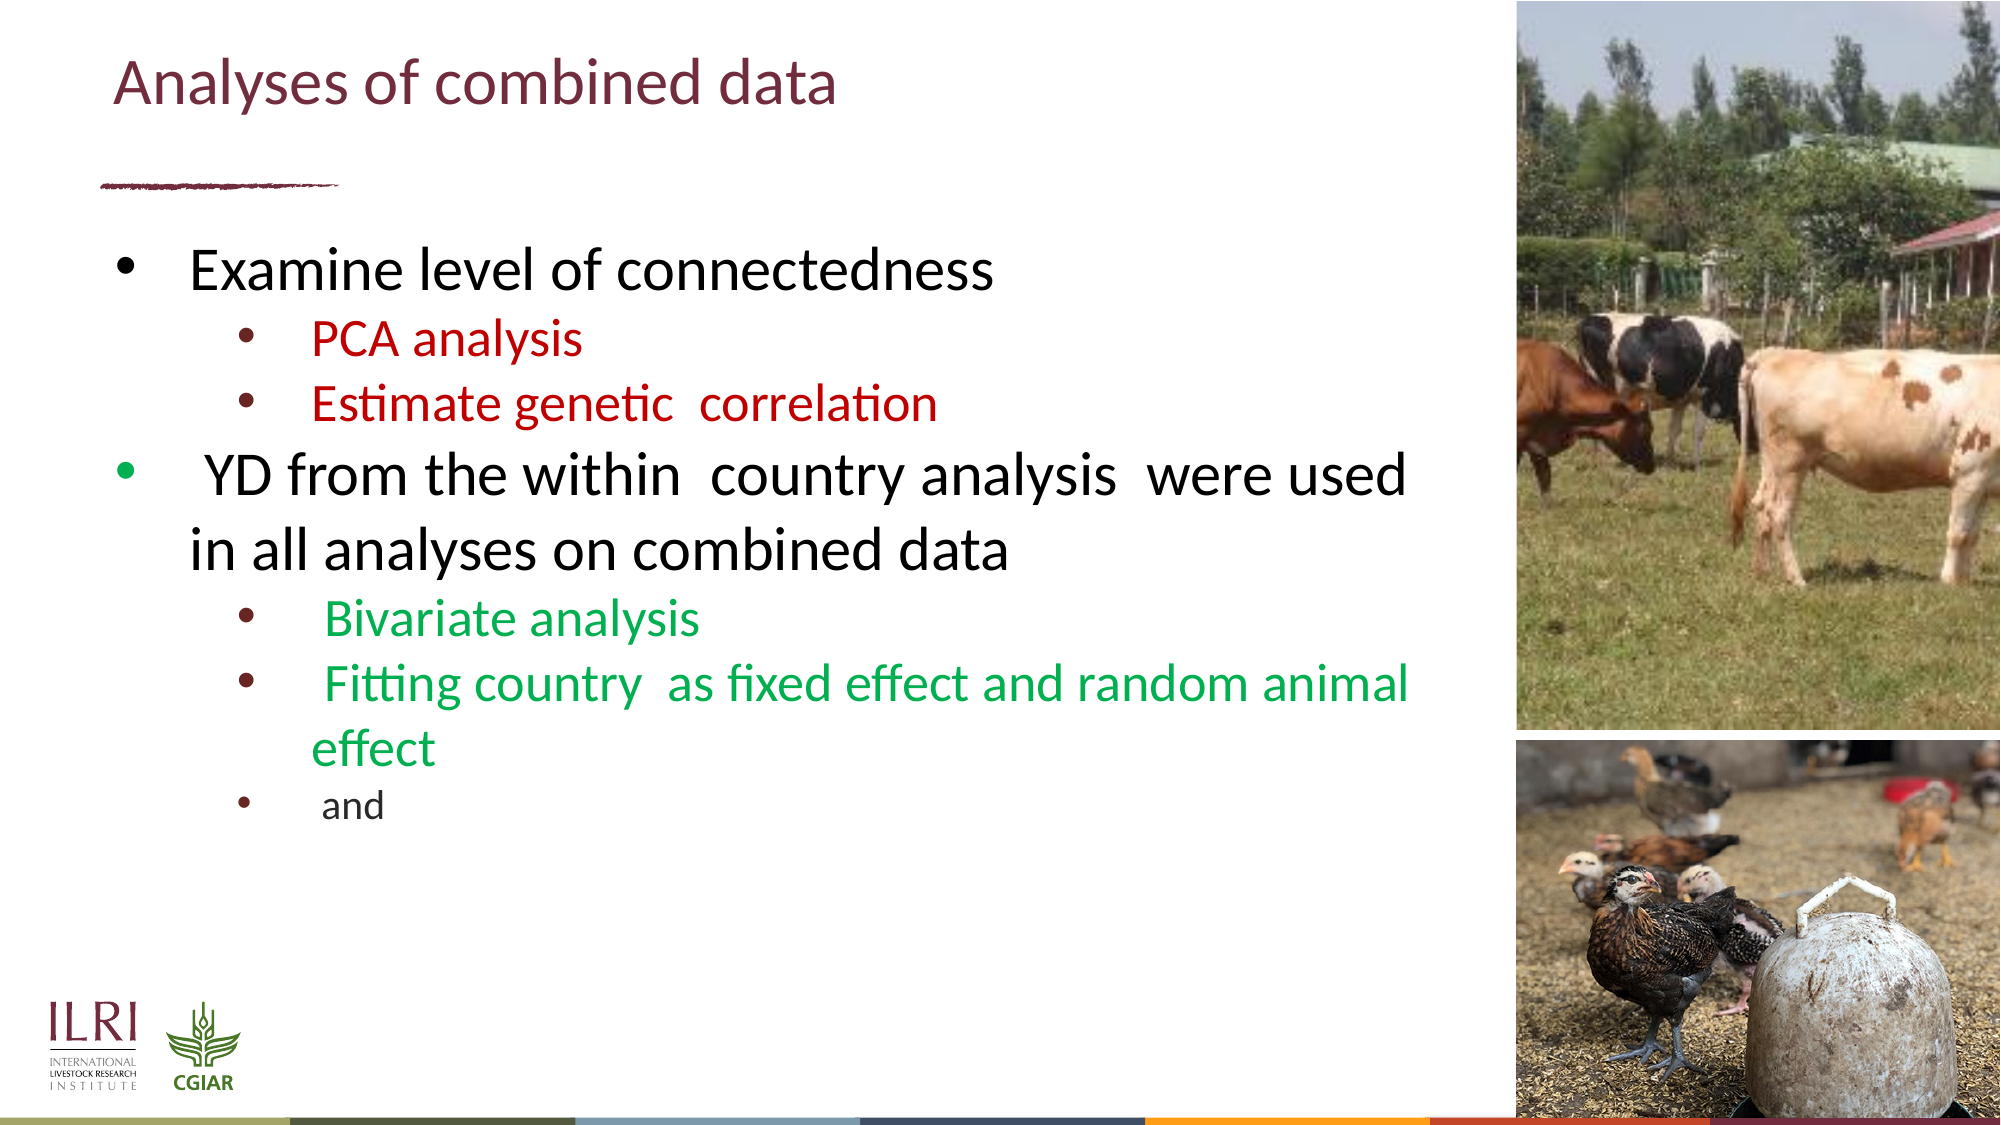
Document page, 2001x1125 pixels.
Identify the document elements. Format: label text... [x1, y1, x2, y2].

picture [1516, 0, 2000, 731]
title Analyses of combined data [98, 30, 1428, 182]
picture [1516, 740, 2000, 1118]
